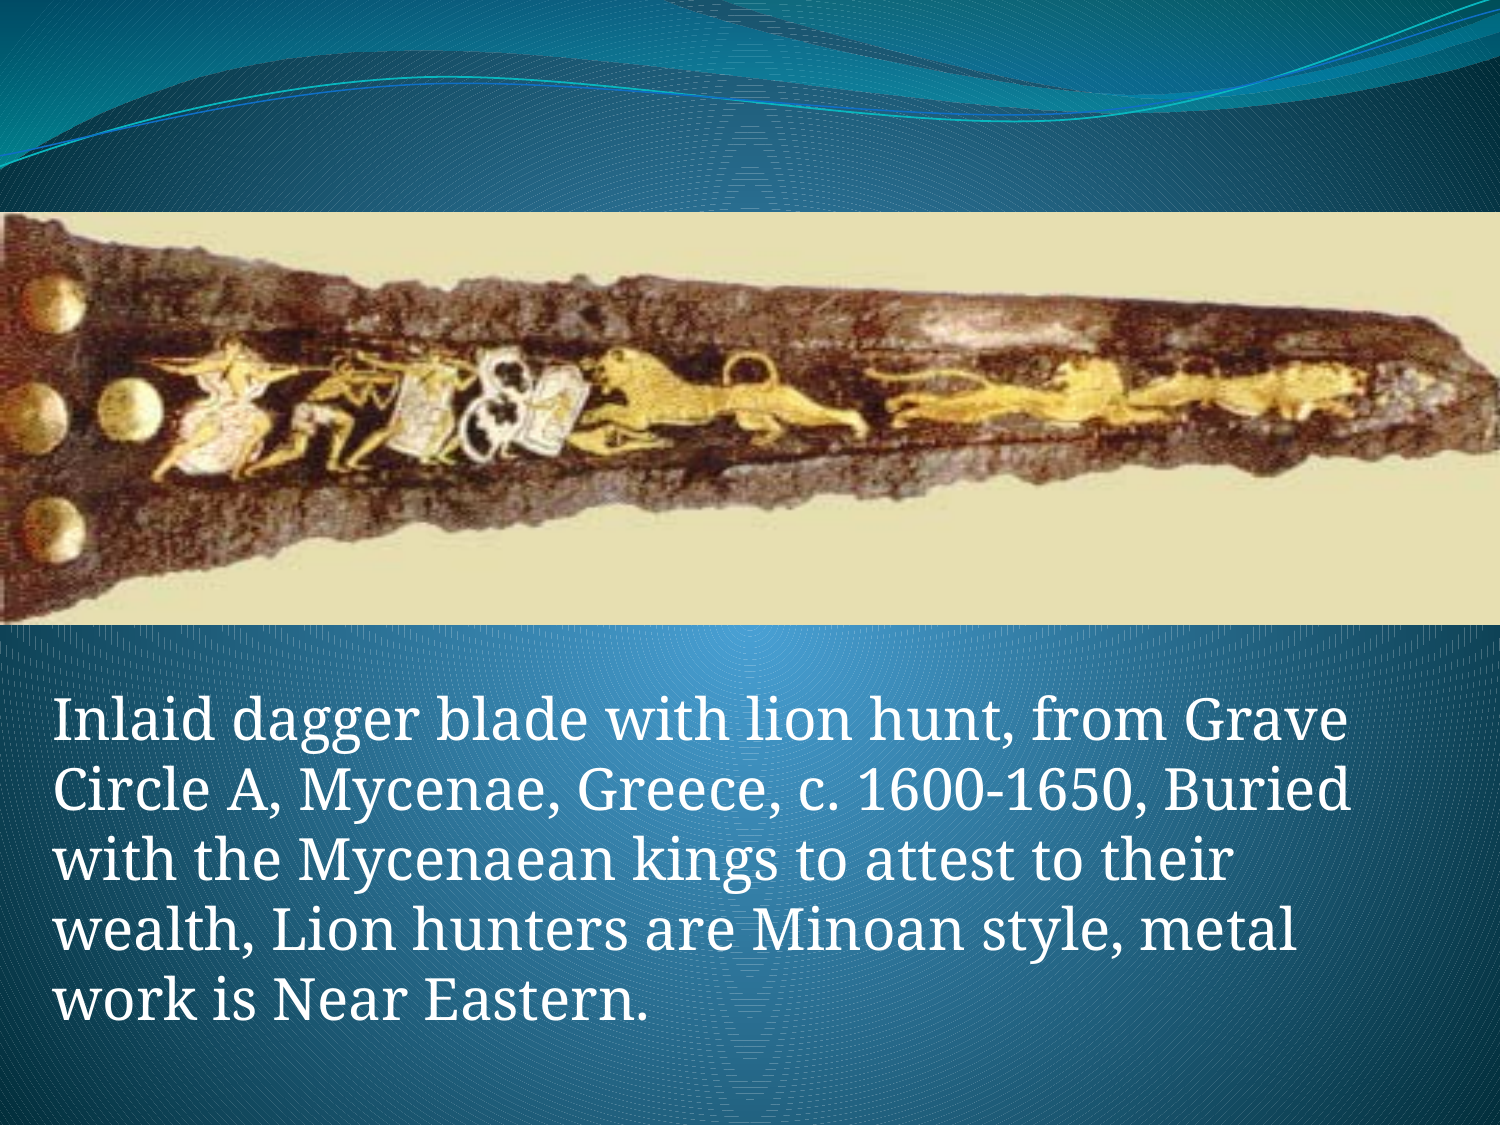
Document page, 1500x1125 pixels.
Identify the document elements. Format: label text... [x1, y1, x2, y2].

picture [0, 212, 1500, 626]
text_box Inlaid dagger blade with lion hunt, from Grave Circle A, Mycenae, Greece, c. 1600-1650, Buried with the Mycenaean kings to attest to their wealth, Lion hunters are Minoan style, metal work is Near Eastern. [37, 675, 1438, 1040]
